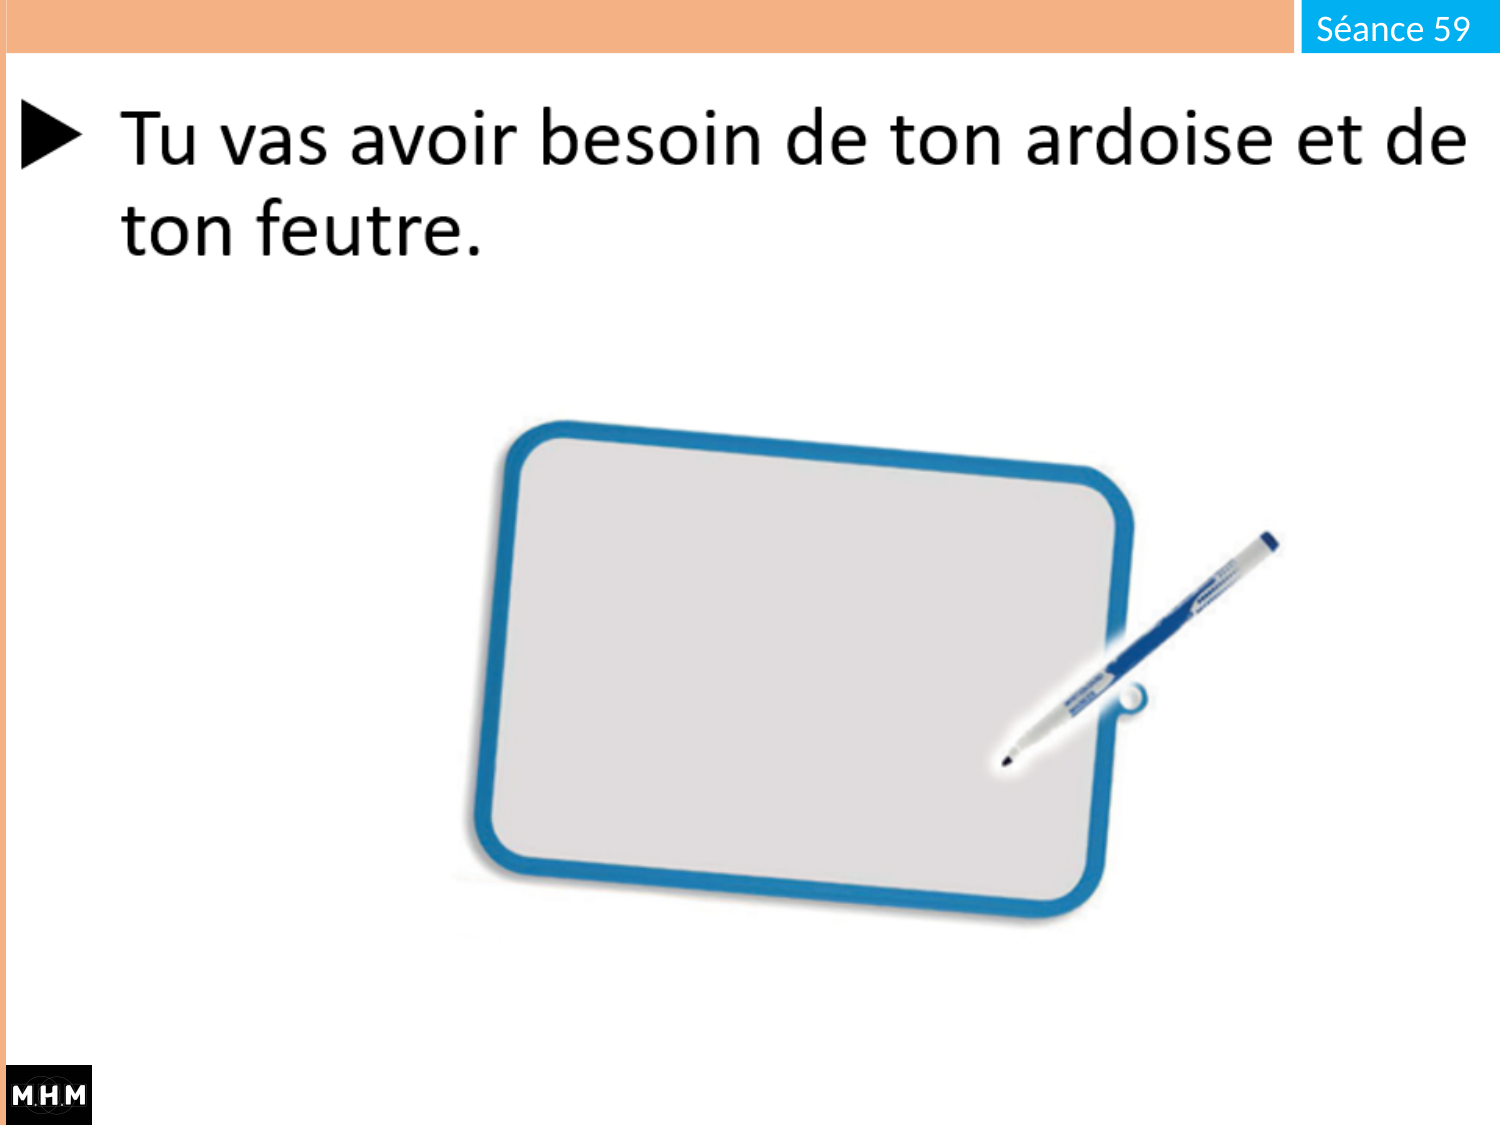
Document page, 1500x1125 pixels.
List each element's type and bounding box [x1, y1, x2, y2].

picture [6, 1065, 92, 1125]
picture [6, 82, 1494, 940]
